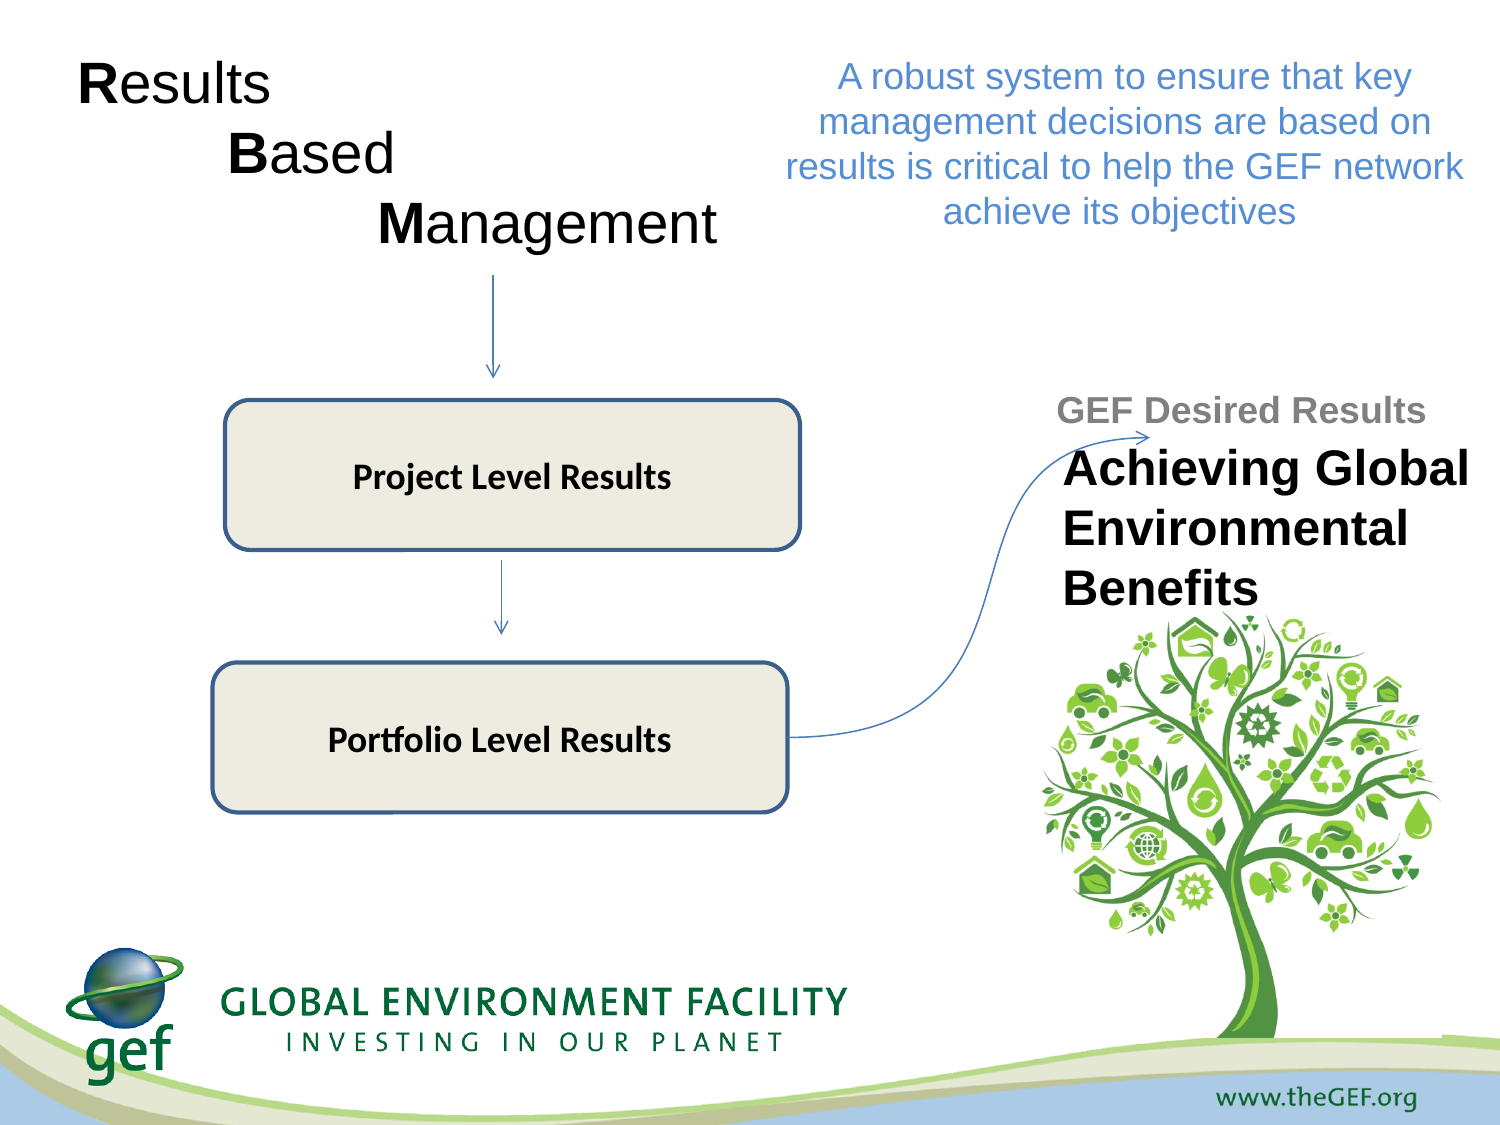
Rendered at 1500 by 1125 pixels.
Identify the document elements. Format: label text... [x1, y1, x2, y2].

text_box GEF Desired Results [1041, 378, 1442, 439]
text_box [787, 437, 1151, 738]
picture [0, 611, 1500, 1125]
text_box Achieving Global Environmental Benefits [1153, 427, 1500, 743]
text_box Project Level Results [222, 397, 803, 553]
text_box Portfolio Level Results [210, 660, 790, 815]
text_box Results Based Management [62, 37, 950, 263]
text_box A robust system to ensure that key management decisions are based on results is critical to help the GEF network achieve its objectives [749, 0, 1500, 240]
